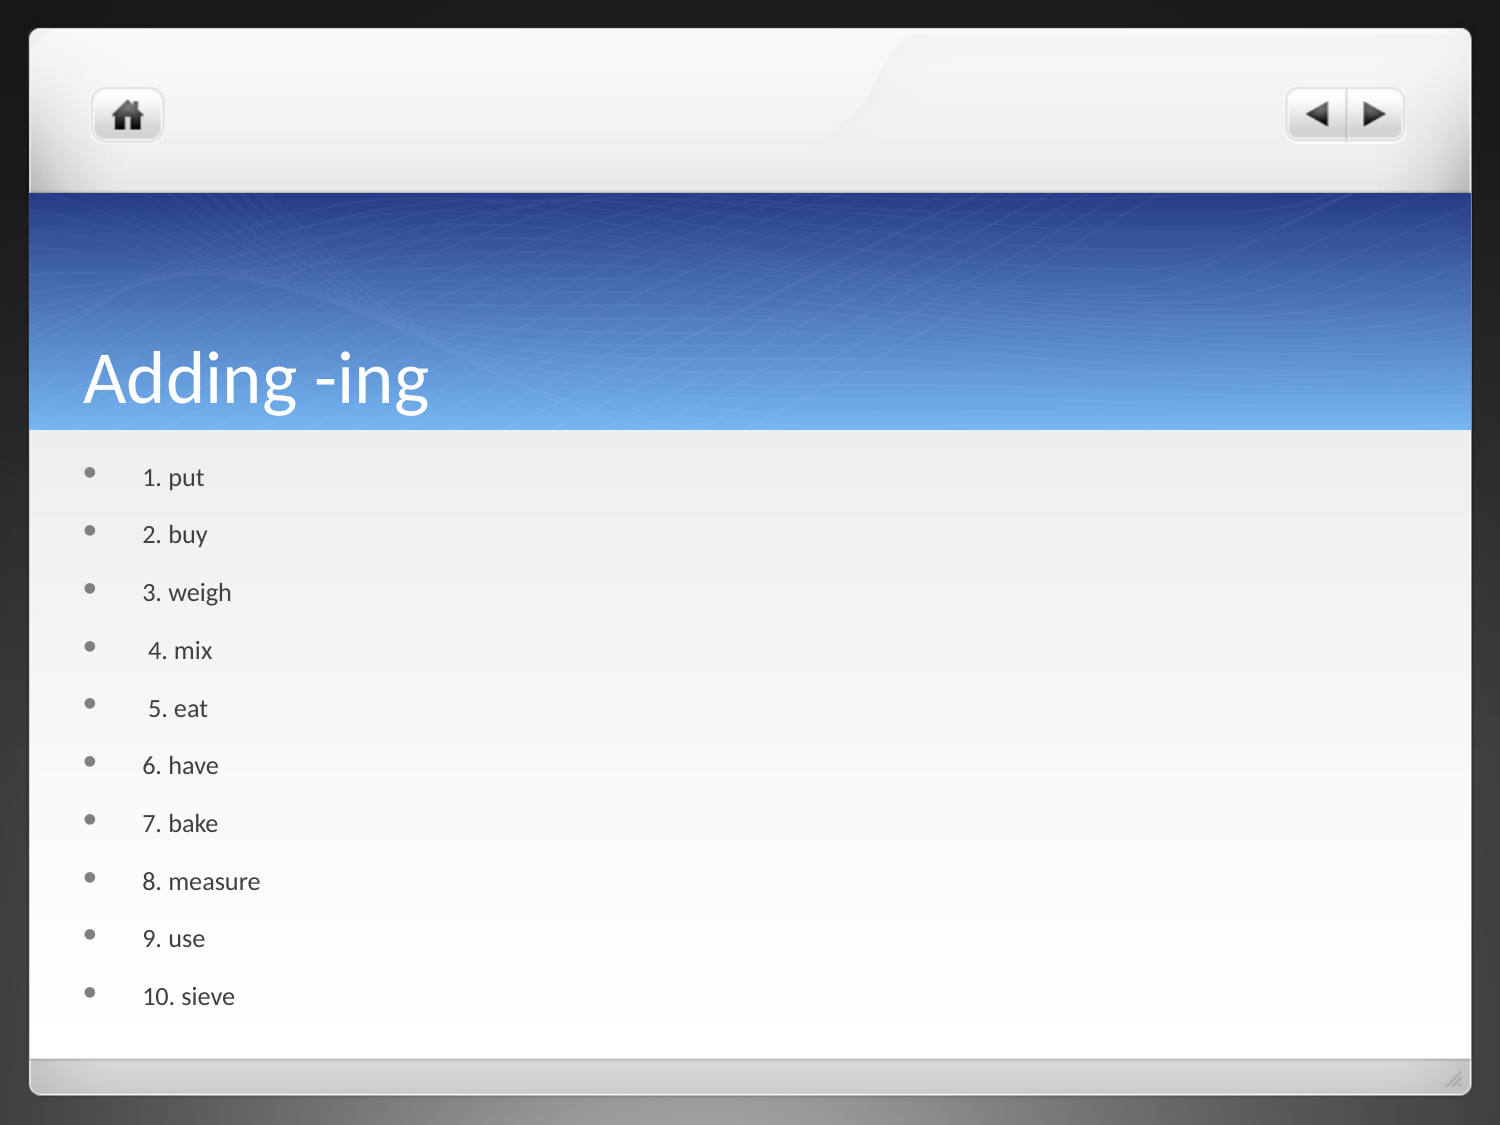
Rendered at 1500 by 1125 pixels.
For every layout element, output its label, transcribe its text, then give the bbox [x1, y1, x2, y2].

list 1. put 2. buy 3. weigh 4. mix 5. eat 6. have 7. bake 8. measure 9. use 10. sieve [68, 452, 1432, 1025]
title Adding -ing [68, 238, 1432, 427]
picture [0, 0, 1500, 1125]
